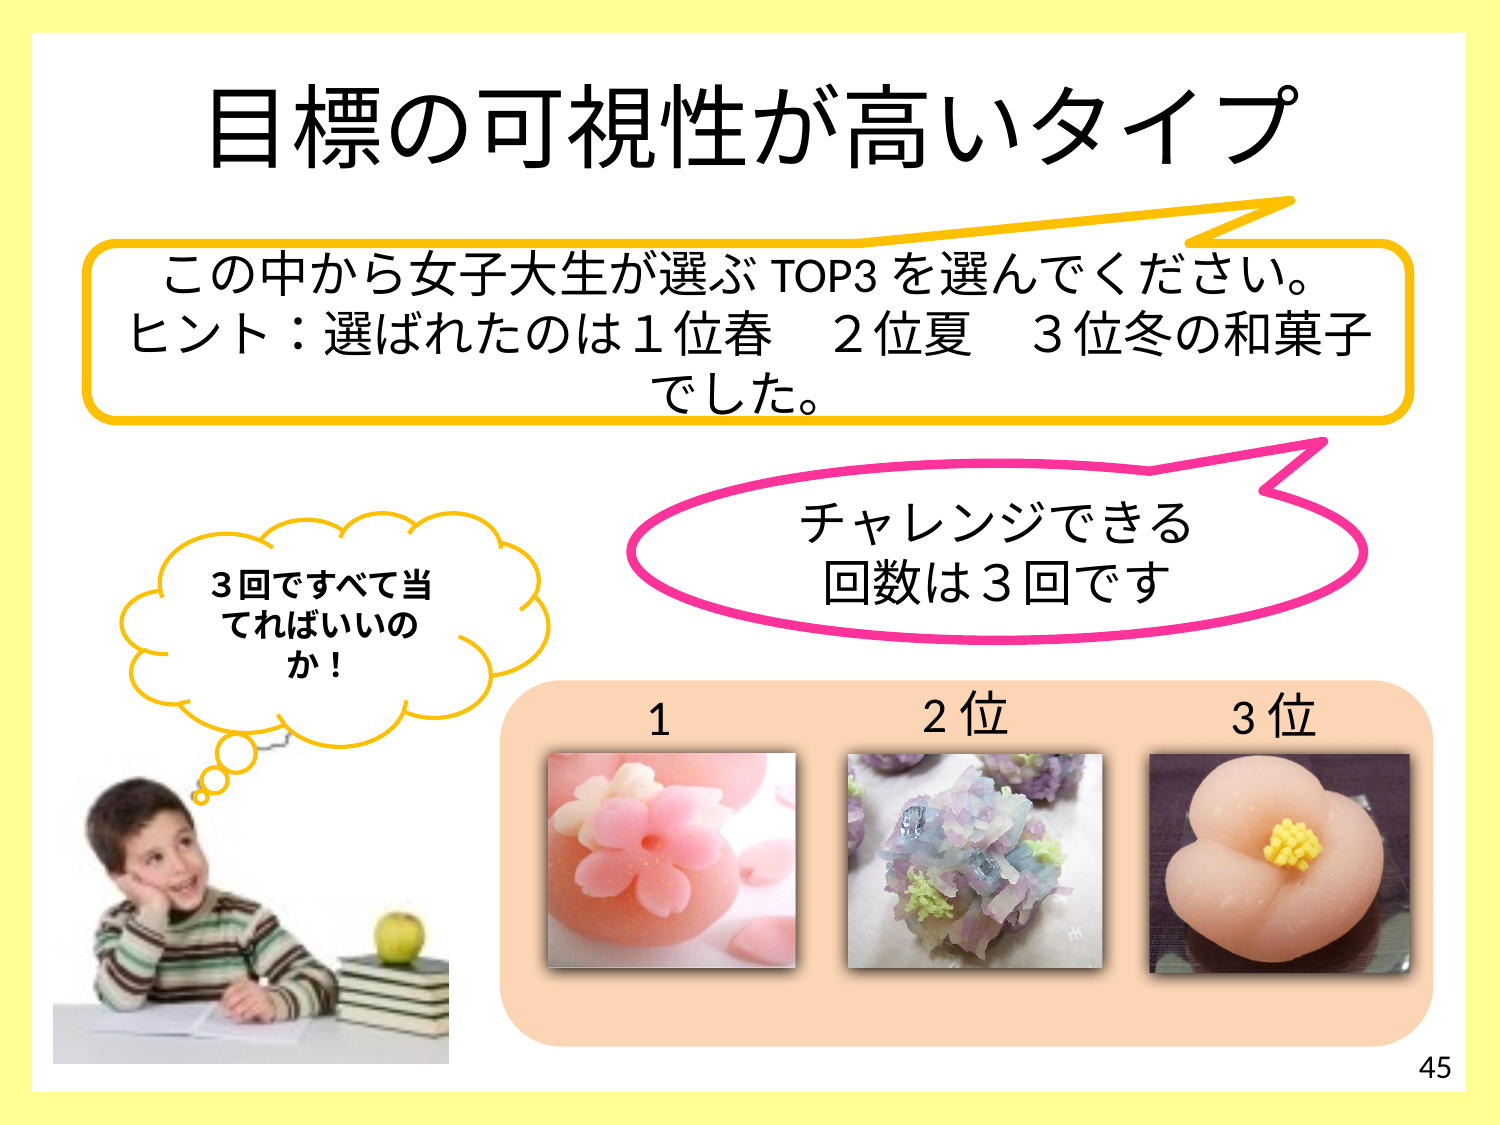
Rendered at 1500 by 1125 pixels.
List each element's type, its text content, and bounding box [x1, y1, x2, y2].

text_box [0, 0, 1500, 1125]
picture [52, 567, 449, 1064]
slide_number 45 [1386, 1035, 1468, 1095]
text_box この中から女子大生が選ぶTOP3を選んでください。 ヒント：選ばれたのは１位春 ２位夏 ３位冬の和菓子でした。 [84, 198, 1412, 423]
text_box チャレンジできる 回数は３回です [628, 439, 1366, 643]
text_box [497, 678, 1436, 1049]
text_box 3位 [1215, 677, 1344, 742]
text_box 1位 [631, 678, 738, 741]
title 目標の可視性が高いタイプ [75, 30, 1425, 219]
text_box ３回ですべて当てればいいのか！ [161, 511, 551, 718]
text_box [1149, 754, 1410, 973]
text_box [0, 35, 1464, 1125]
picture [547, 752, 796, 969]
text_box 2位 [907, 675, 1027, 742]
text_box [848, 754, 1103, 968]
